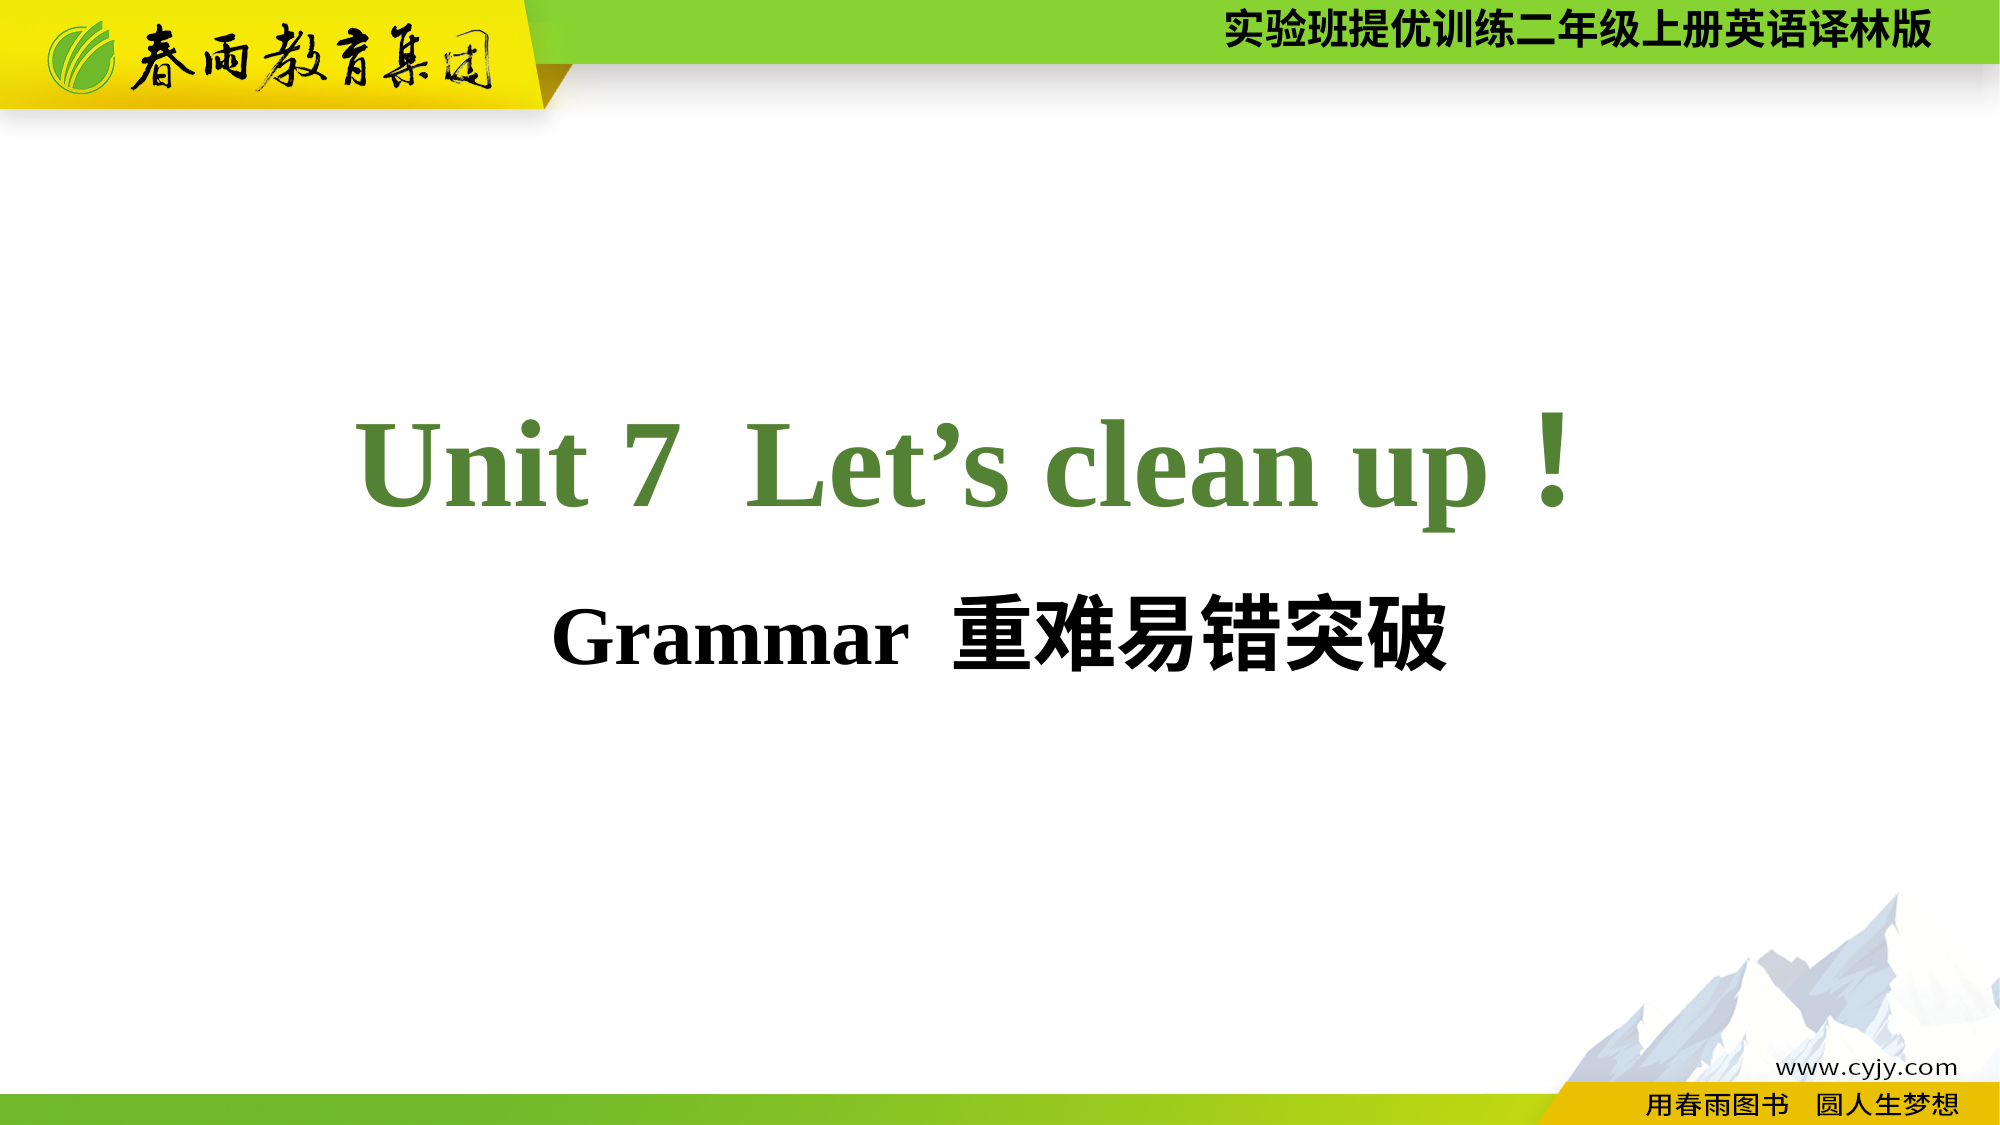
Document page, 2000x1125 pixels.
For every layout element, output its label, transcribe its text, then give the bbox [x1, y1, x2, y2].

picture [0, 689, 2000, 1125]
text_box Unit 7 Let’s clean up！ Grammar 重难易错突破 [0, 298, 2000, 689]
picture [0, 0, 2000, 298]
